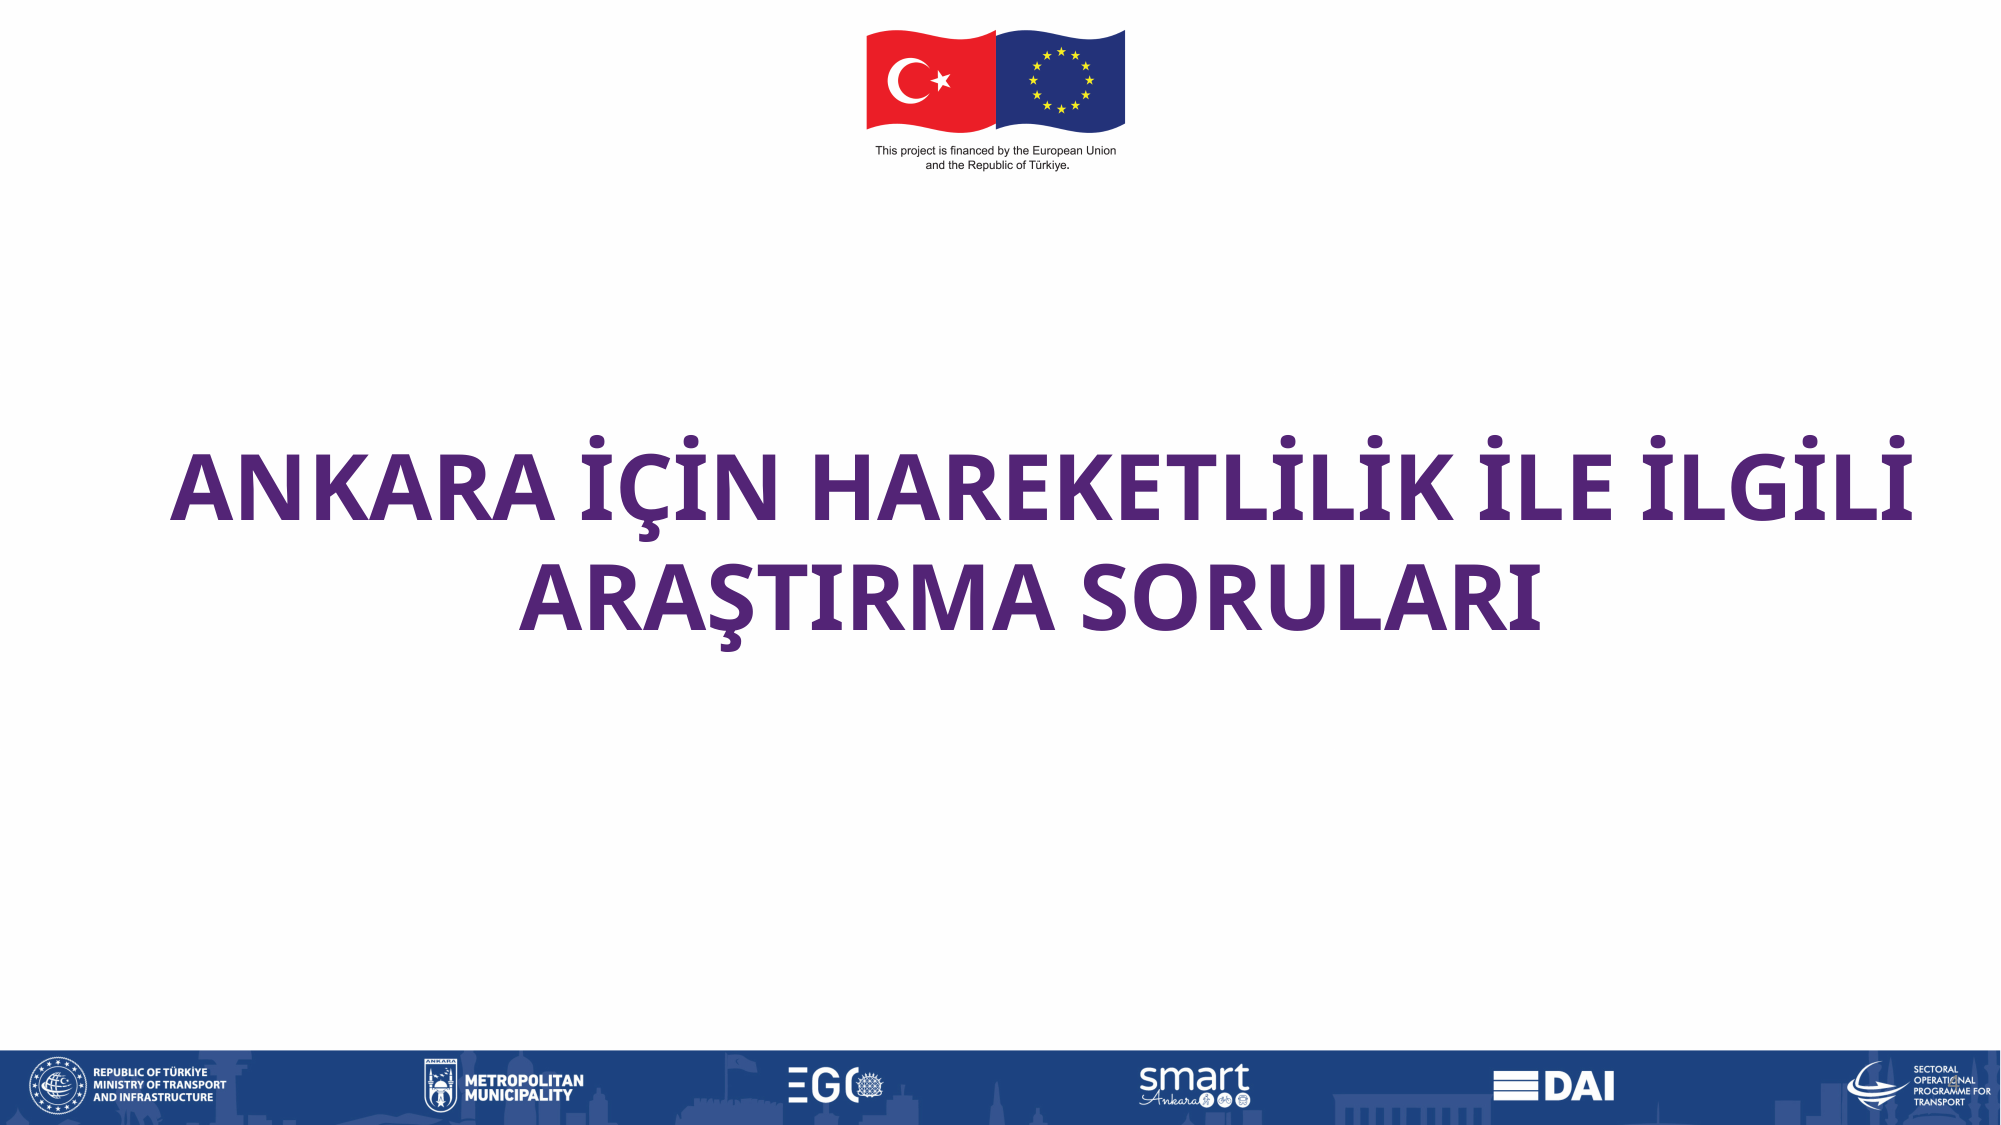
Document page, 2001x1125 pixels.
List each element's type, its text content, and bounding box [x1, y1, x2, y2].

slide_number 4 [61, 425, 1942, 736]
slide_number 4 [1905, 1051, 1975, 1112]
picture [0, 0, 2001, 1125]
text_box [64, 427, 1939, 733]
text_box ANKARA İÇİN HAREKETLİLİK İLE İLGİLİ ARAŞTIRMA SORULARI [114, 421, 1974, 659]
